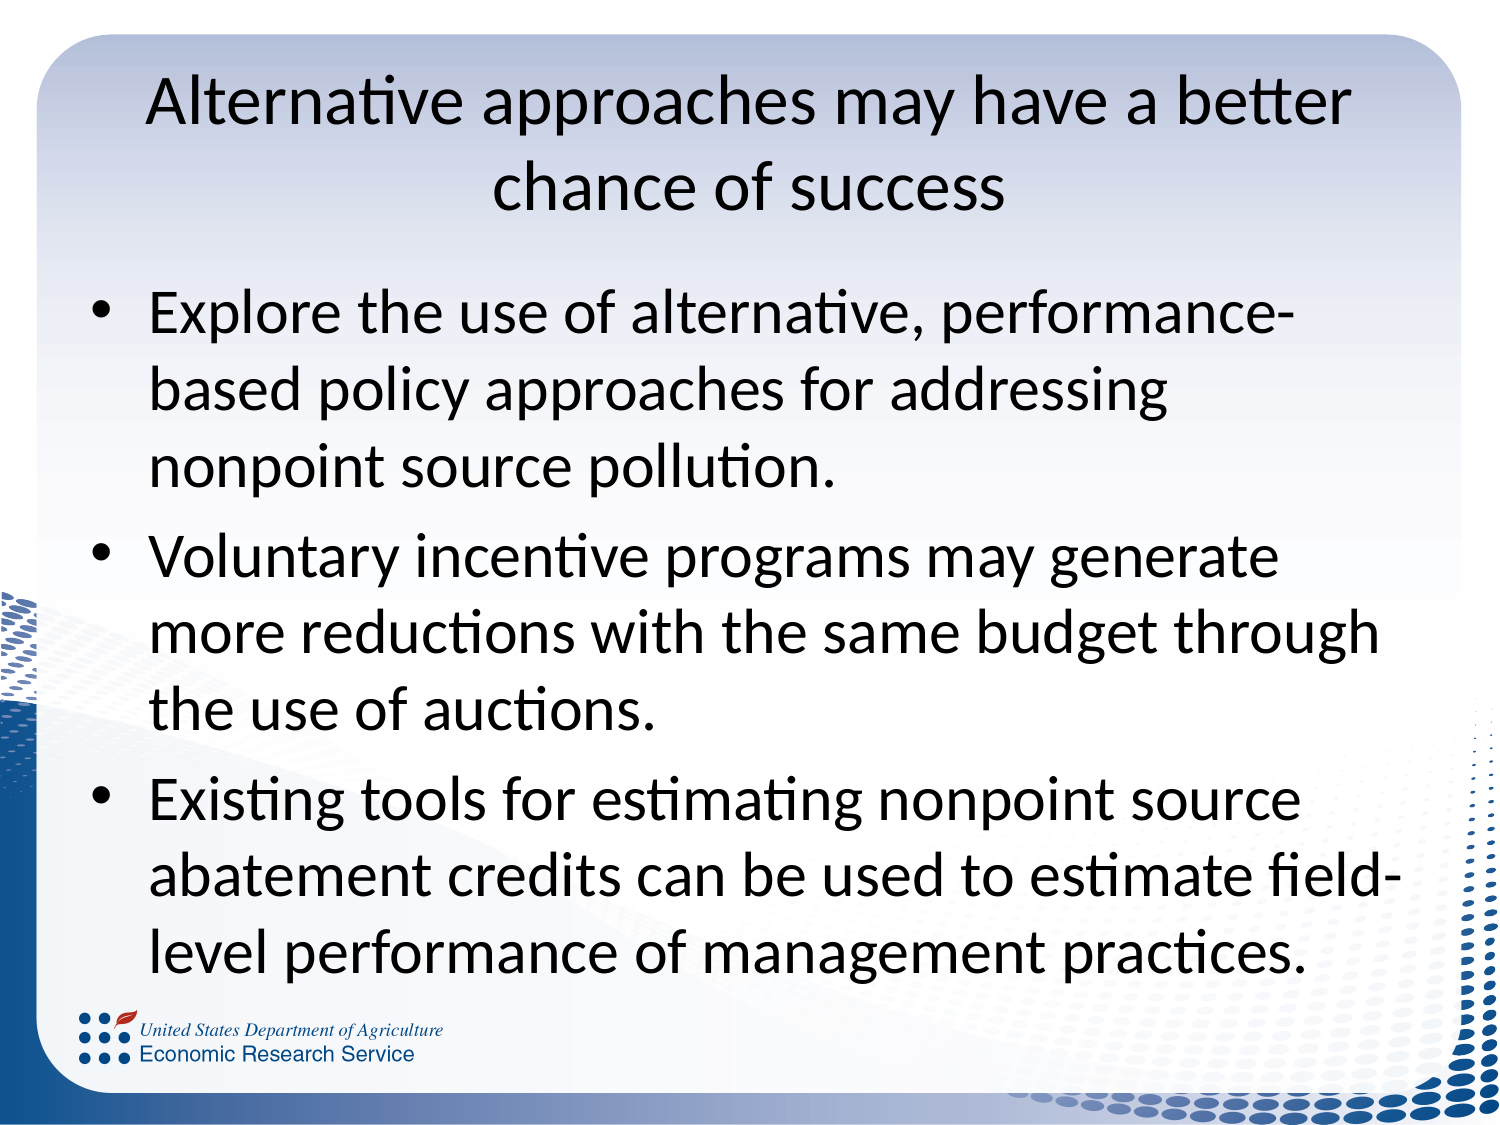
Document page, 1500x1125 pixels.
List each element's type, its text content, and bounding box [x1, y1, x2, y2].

title Alternative approaches may have a better chance of success [75, 45, 1425, 233]
list Explore the use of alternative, performance-based policy approaches for addressing nonpoint source pollution. Voluntary incentive programs may generate more reductions with the same budget through the use of auctions. Existing tools for estimating nonpoint source abatement credits can be used to estimate field-level performance of management practices. [75, 262, 1425, 1005]
picture [0, 0, 1500, 1125]
